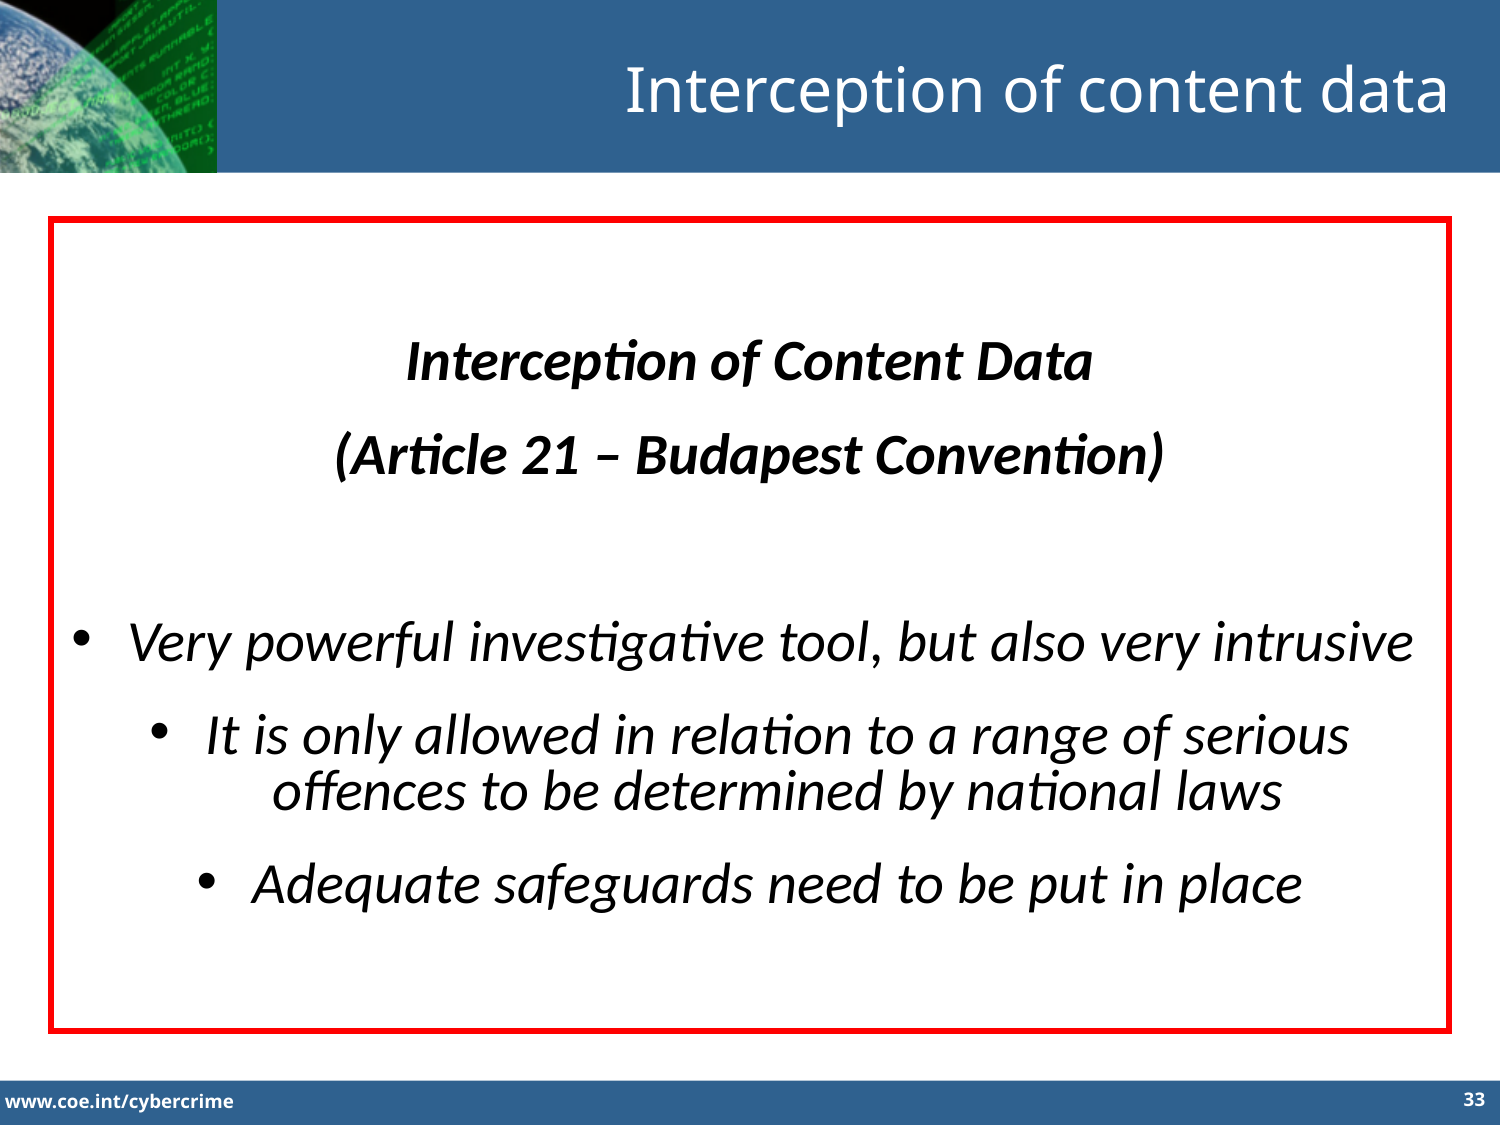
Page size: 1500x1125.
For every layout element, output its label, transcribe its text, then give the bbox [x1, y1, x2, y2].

picture [0, 0, 217, 173]
text_box Interception of content data [230, 42, 1483, 133]
text_box Interception of Content Data (Article 21 – Budapest Convention) Very powerful investigative tool, but also very intrusive It is only allowed in relation to a range of serious offences to be determined by national laws Adequate safeguards need to be put in place [51, 219, 1449, 1032]
